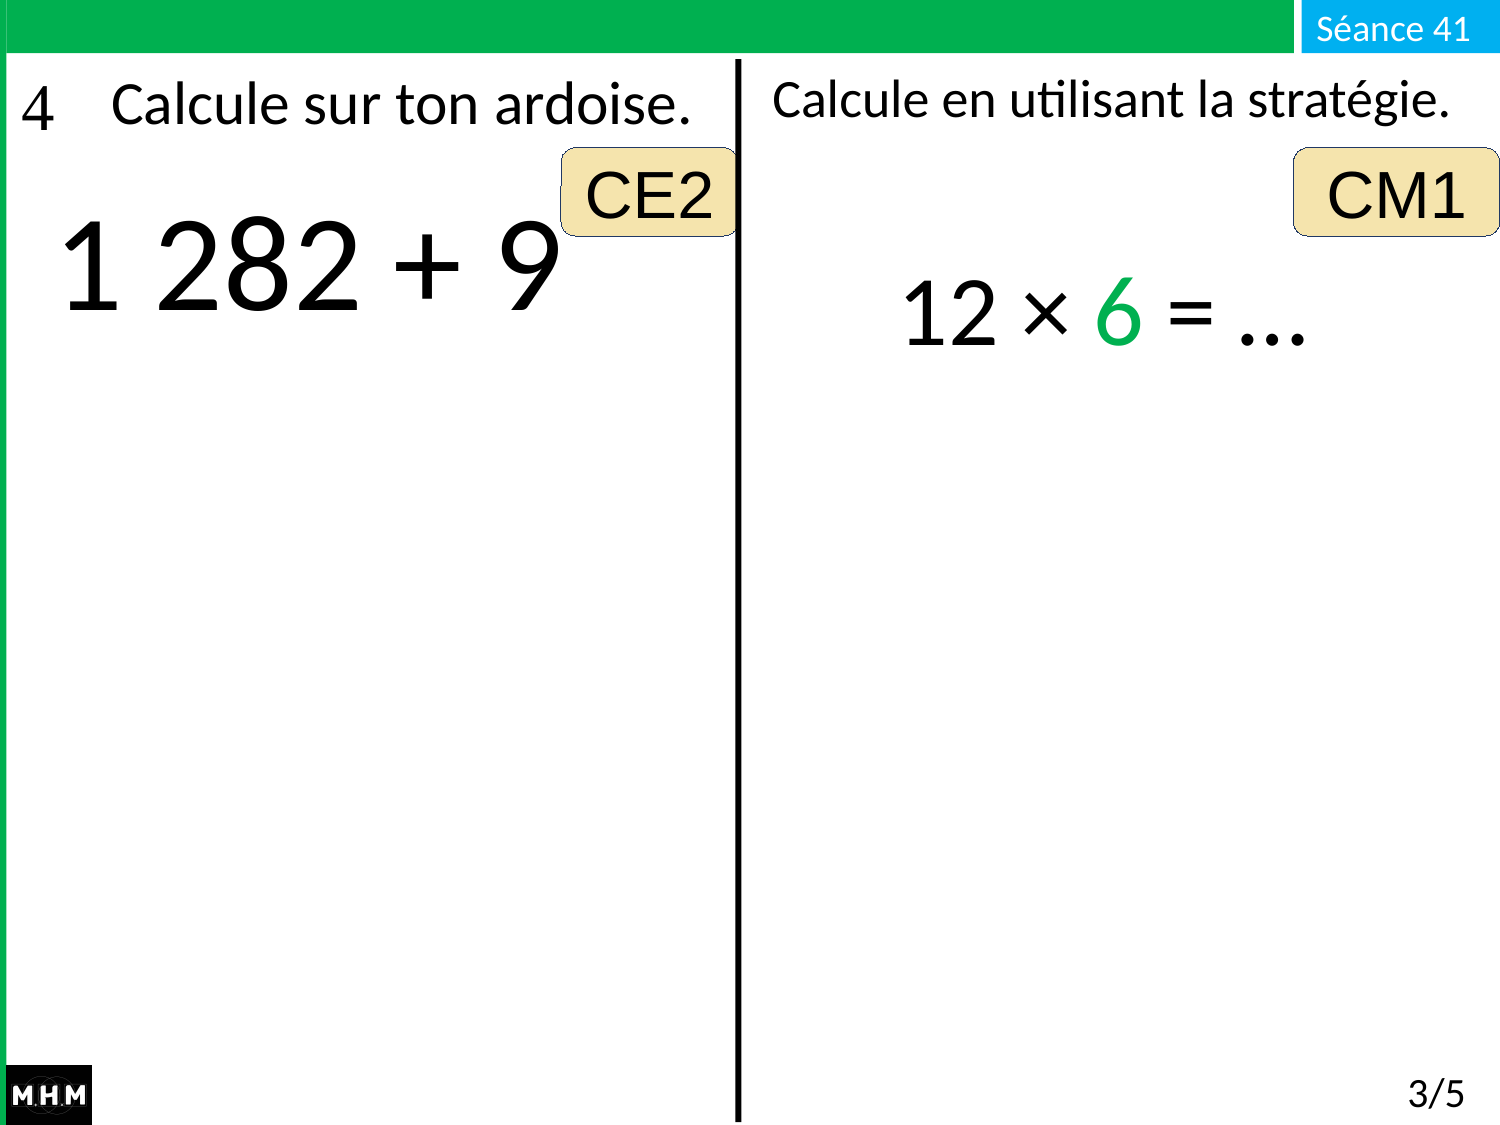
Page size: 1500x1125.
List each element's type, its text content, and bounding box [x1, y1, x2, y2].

text_box CM1 [1293, 147, 1500, 237]
text_box Calcule en utilisant la stratégie. [757, 57, 1491, 144]
picture [6, 1065, 92, 1125]
text_box CE2 [560, 147, 738, 237]
title Calcule sur ton ardoise. [96, 60, 717, 150]
text_box 12 × 6 = … [817, 238, 1389, 374]
text_box 1 282 + 9 [29, 165, 588, 346]
list 3/5 [1373, 1064, 1500, 1125]
